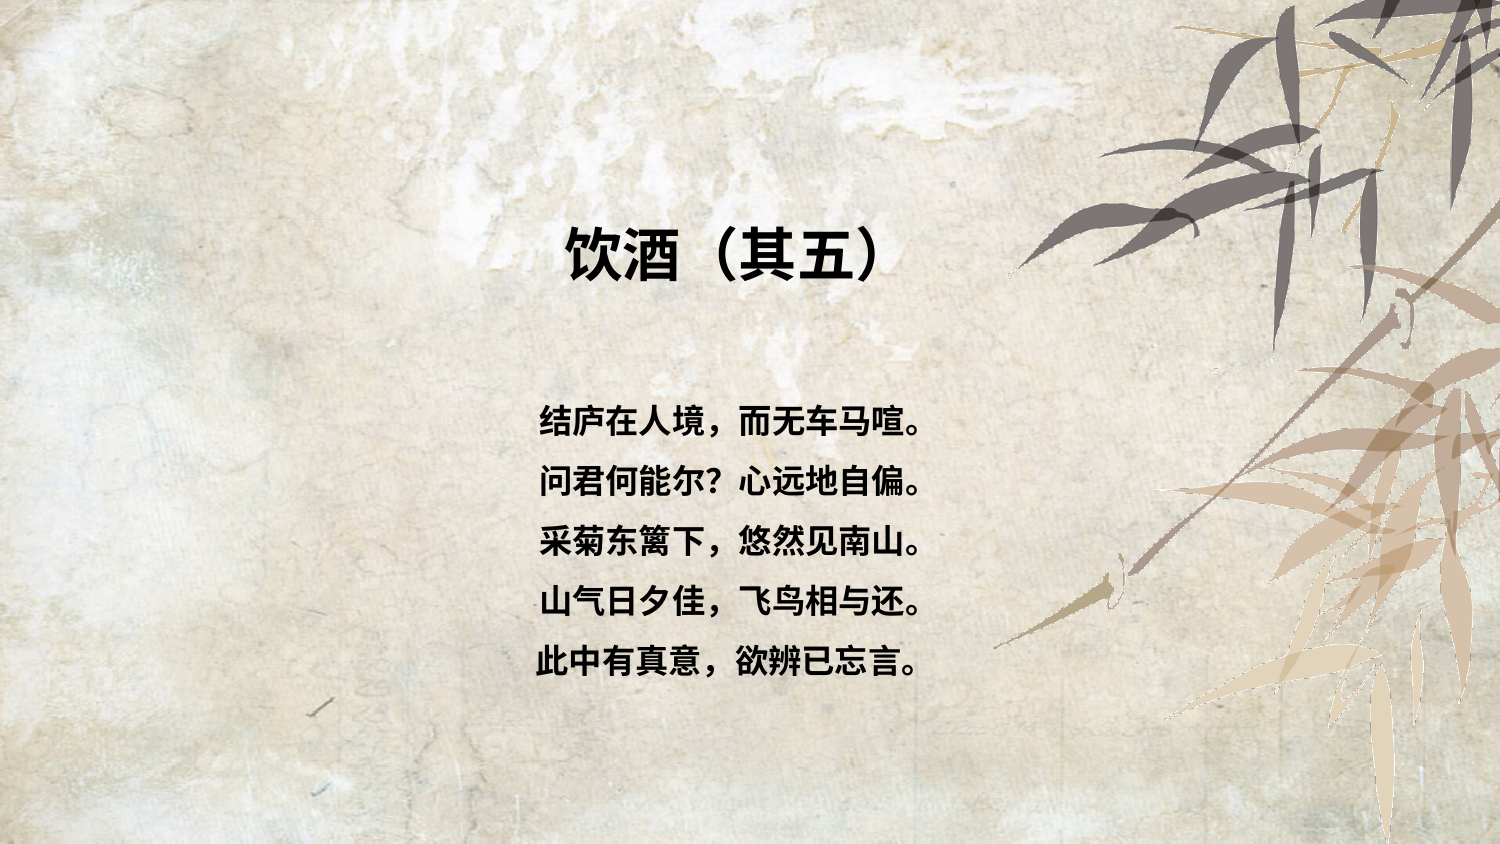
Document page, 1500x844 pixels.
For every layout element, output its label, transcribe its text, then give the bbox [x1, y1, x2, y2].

picture [0, 0, 1500, 844]
text_box 饮酒（其五） [420, 211, 993, 296]
text_box 结庐在人境，而无车马喧。 问君何能尔？心远地自偏。 采菊东篱下，悠然见南山。 山气日夕佳，飞鸟相与还。 此中有真意，欲辨已忘言。 [238, 372, 993, 688]
